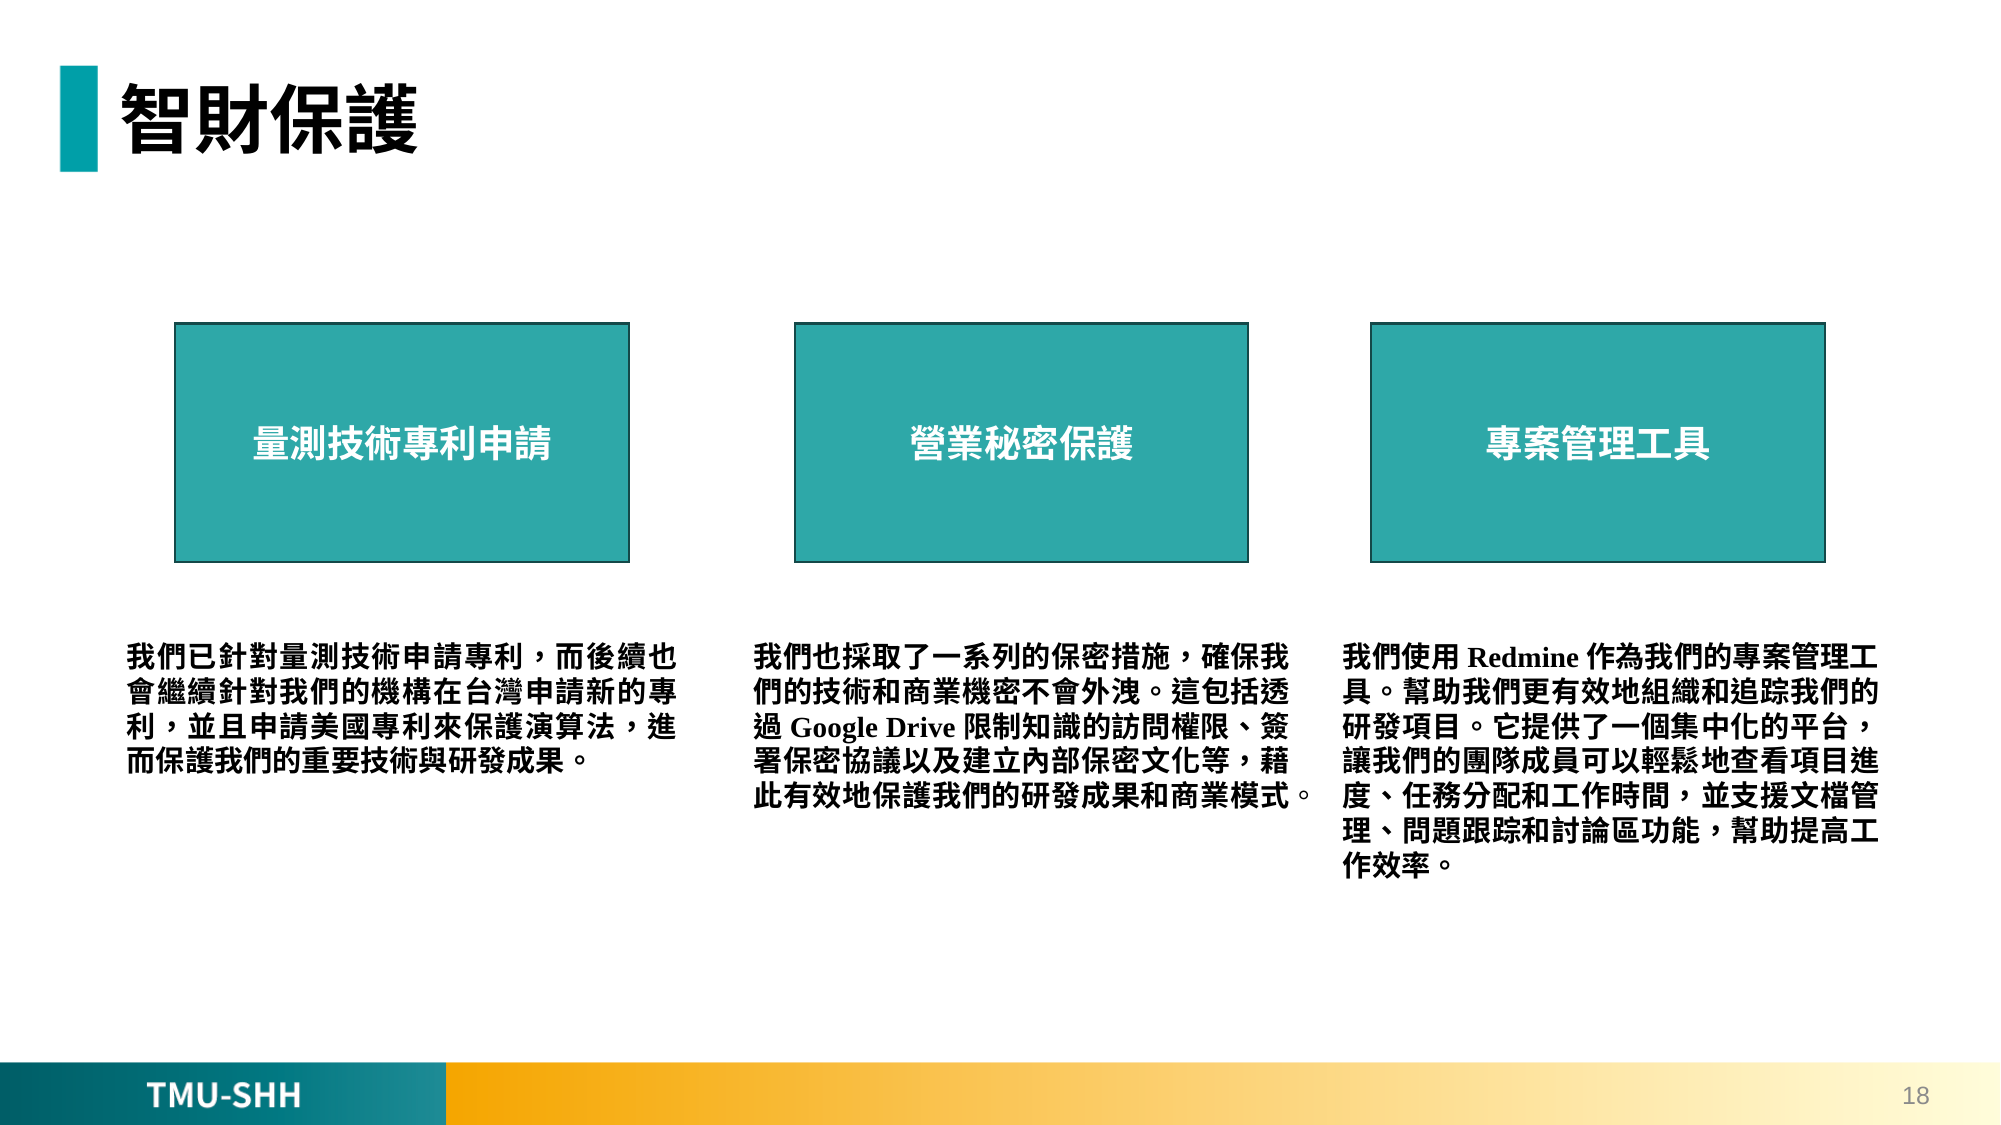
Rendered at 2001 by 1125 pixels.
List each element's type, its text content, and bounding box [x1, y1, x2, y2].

picture [0, 0, 2001, 1125]
text_box 我們使用Redmine作為我們的專案管理工具。幫助我們更有效地組織和追踪我們的研發項目。它提供了一個集中化的平台，讓我們的團隊成員可以輕鬆地查看項目進度、任務分配和工作時間，並支援文檔管理、問題跟踪和討論區功能，幫助提高工作效率。 [1328, 630, 1894, 890]
text_box 我們已針對量測技術申請專利，而後續也會繼續針對我們的機構在台灣申請新的專利，並且申請美國專利來保護演算法，進而保護我們的重要技術與研發成果。 [111, 630, 693, 786]
text_box 我們也採取了一系列的保密措施，確保我們的技術和商業機密不會外洩。這包括透過Google Drive限制知識的訪問權限、簽署保密協議以及建立內部保密文化等，藉此有效地保護我們的研發成果和商業模式。 [738, 630, 1305, 856]
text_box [175, 323, 1825, 563]
slide_number 18 [1740, 1065, 1945, 1125]
title 智財保護 [104, 60, 1945, 174]
